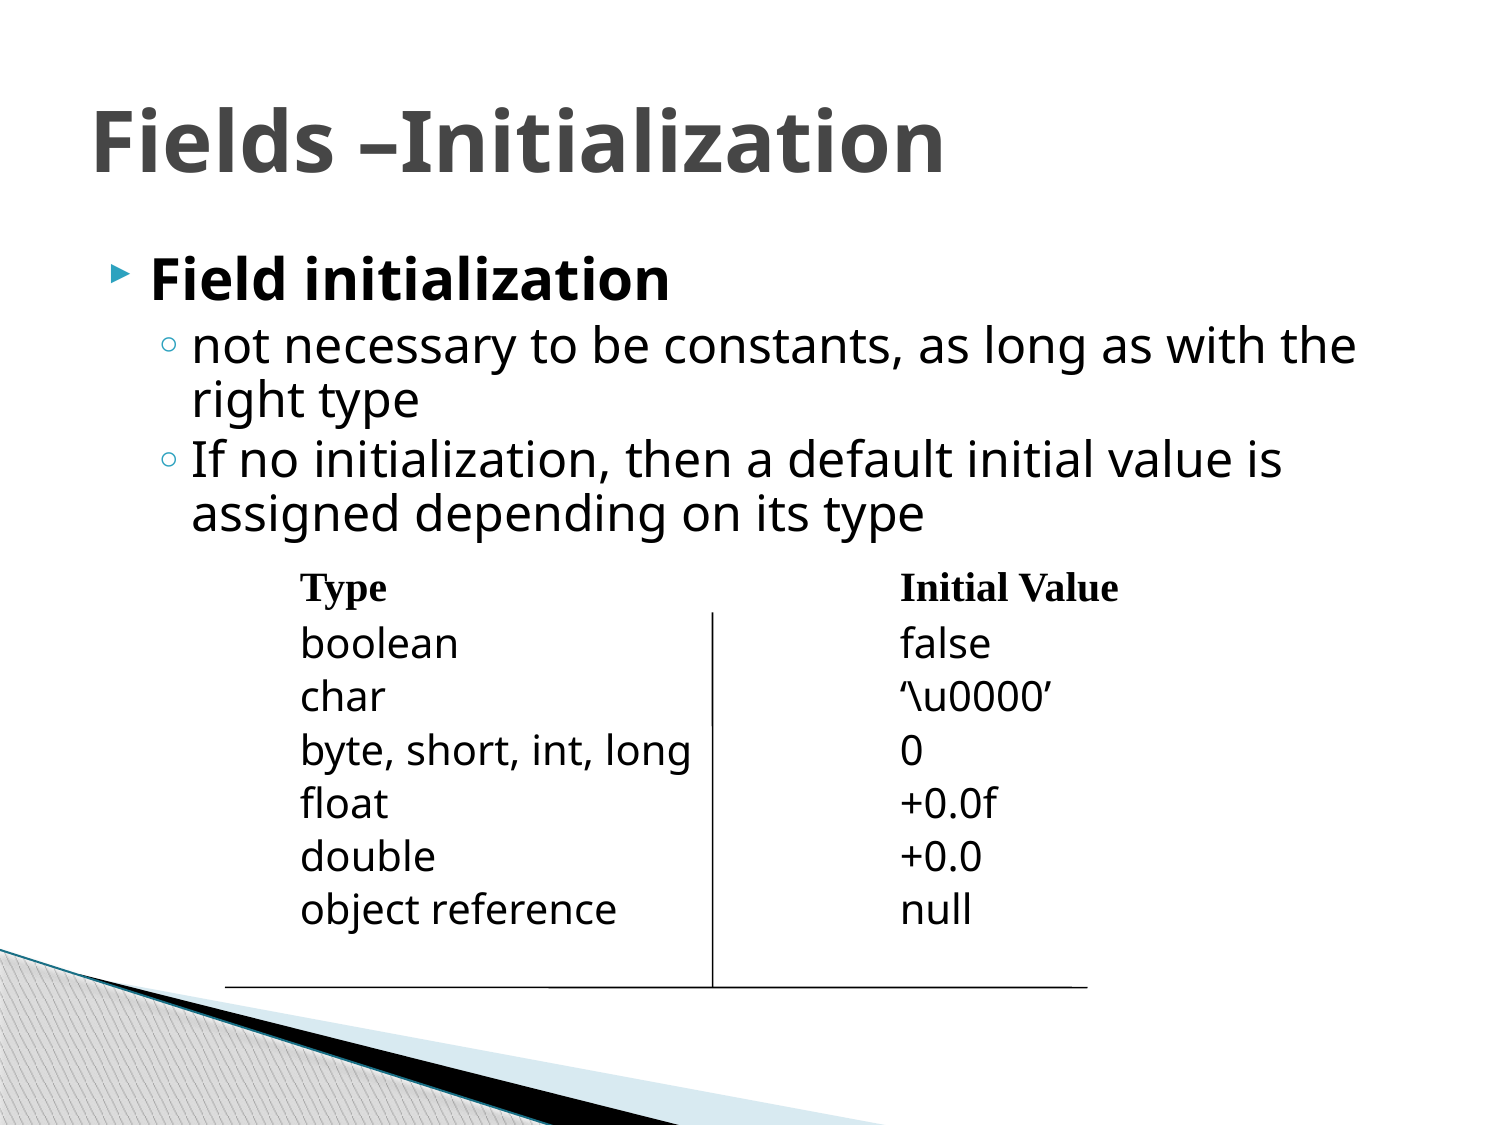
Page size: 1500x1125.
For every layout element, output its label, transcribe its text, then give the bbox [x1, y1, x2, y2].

list Field initialization not necessary to be constants, as long as with the right type If no initialization, then a default initial value is assigned depending on its type Type Initial Value boolean false char ‘\u0000’ byte, short, int, long 0 float +0.0f double +0.0 object reference null [75, 243, 1425, 986]
title Fields –Initialization [75, 45, 1425, 233]
